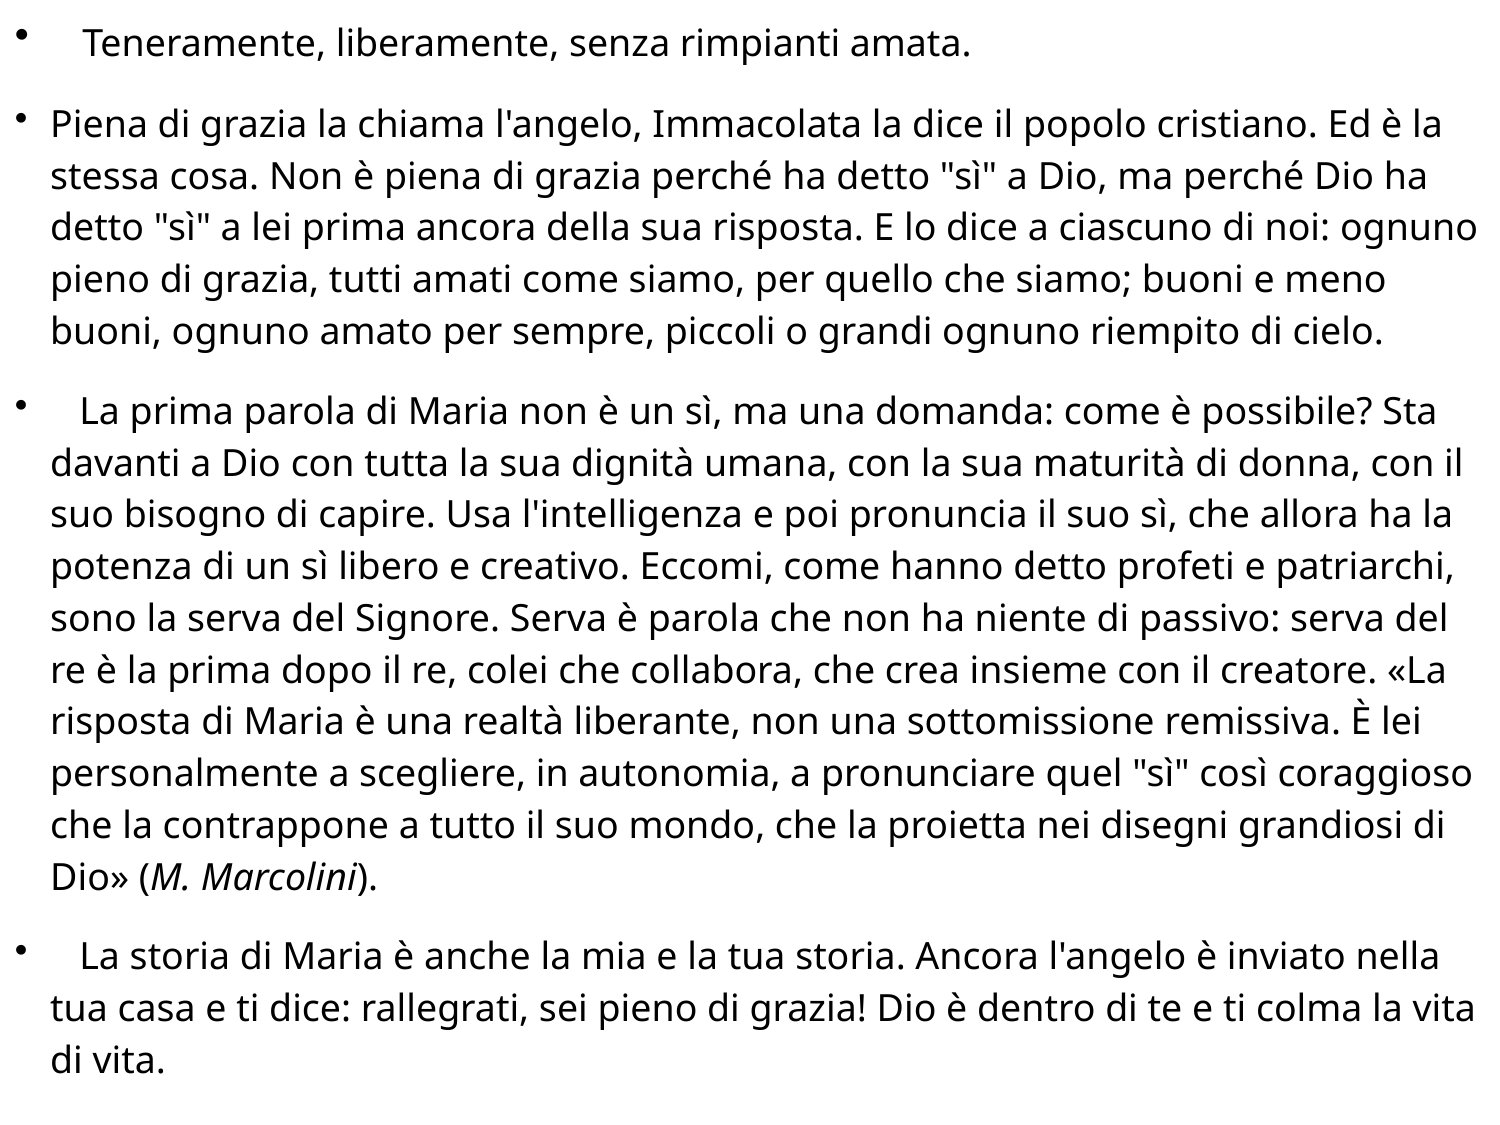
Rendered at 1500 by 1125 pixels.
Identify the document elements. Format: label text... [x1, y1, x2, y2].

text_box Teneramente, liberamente, senza rimpianti amata. Piena di grazia la chiama l'angelo, Immacolata la dice il popolo cristiano. Ed è la stessa cosa. Non è piena di grazia perché ha detto "sì" a Dio, ma perché Dio ha detto "sì" a lei prima ancora della sua risposta. E lo dice a ciascuno di noi: ognuno pieno di grazia, tutti amati come siamo, per quello che siamo; buoni e meno buoni, ognuno amato per sempre, piccoli o grandi ognuno riempito di cielo. La prima parola di Maria non è un sì, ma una domanda: come è possibile? Sta davanti a Dio con tutta la sua dignità umana, con la sua maturità di donna, con il suo bisogno di capire. Usa l'intelligenza e poi pronuncia il suo sì, che allora ha la potenza di un sì libero e creativo. Eccomi, come hanno detto profeti e patriarchi, sono la serva del Signore. Serva è parola che non ha niente di passivo: serva del re è la prima dopo il re, colei che collabora, che crea insieme con il creatore. «La risposta di Maria è una realtà liberante, non una sottomissione remissiva. È lei personalmente a scegliere, in autonomia, a pronunciare quel "sì" così coraggioso che la contrappone a tutto il suo mondo, che la proietta nei disegni grandiosi di Dio» (M. Marcolini). La storia di Maria è anche la mia e la tua storia. Ancora l'angelo è inviato nella tua casa e ti dice: rallegrati, sei pieno di grazia! Dio è dentro di te e ti colma la vita di vita. [0, 0, 1500, 1089]
